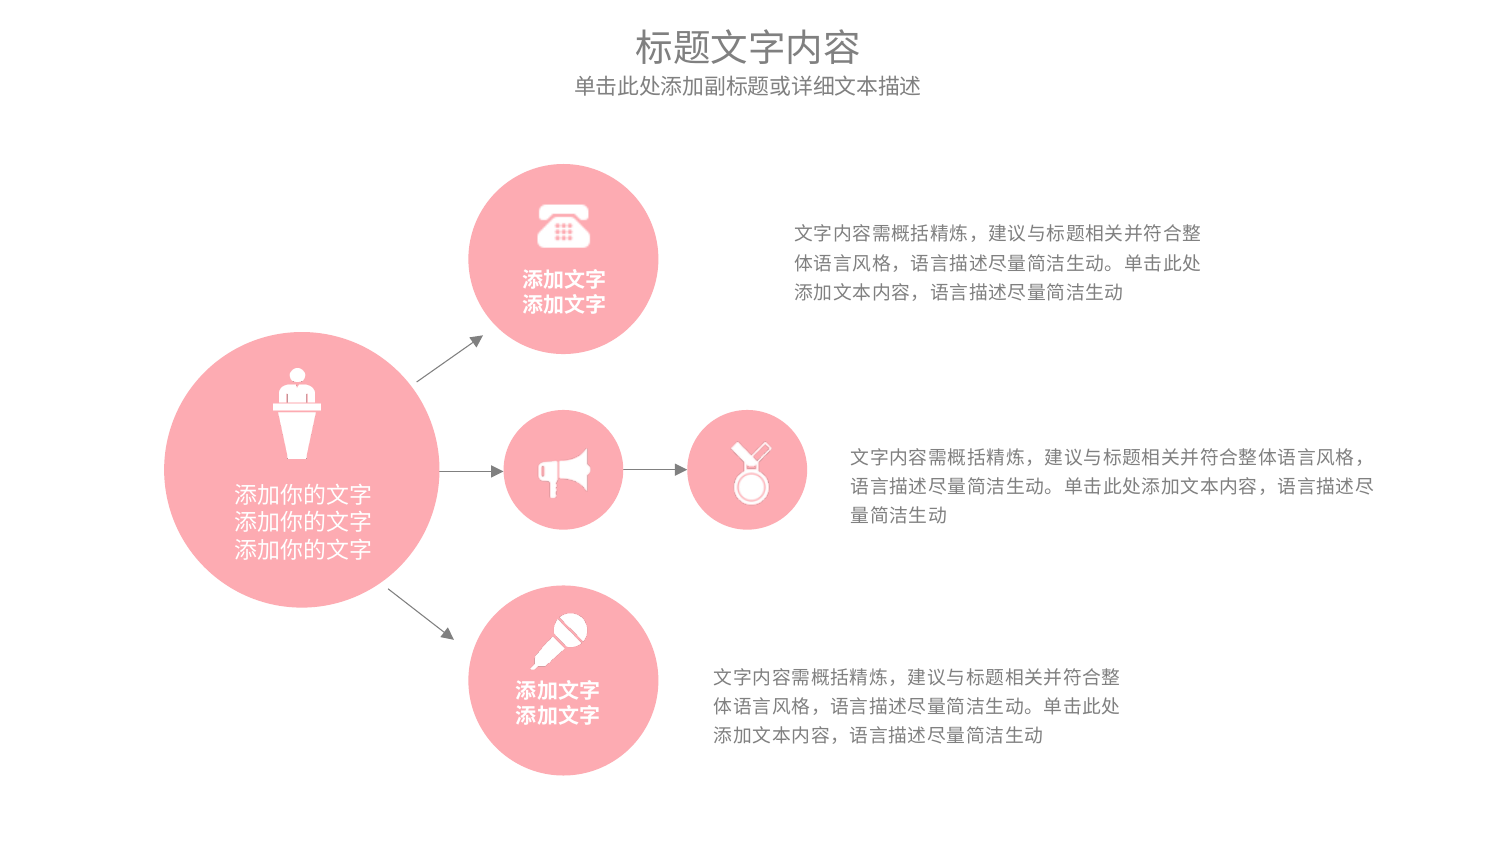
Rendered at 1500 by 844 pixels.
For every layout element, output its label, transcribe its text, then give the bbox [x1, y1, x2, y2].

text_box 文字内容需概括精炼，建议与标题相关并符合整体语言风格，语言描述尽量简洁生动。单击此处添加文本内容，语言描述尽量简洁生动 [779, 207, 1219, 311]
text_box 文字内容需概括精炼，建议与标题相关并符合整体语言风格，语言描述尽量简洁生动。单击此处添加文本内容，语言描述尽量简洁生动 [836, 431, 1396, 535]
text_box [388, 588, 454, 640]
text_box 标题文字内容 [611, 16, 885, 65]
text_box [687, 409, 808, 530]
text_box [468, 163, 659, 355]
text_box 单击此处添加副标题或详细文本描述 [551, 65, 946, 107]
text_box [503, 409, 624, 530]
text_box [164, 331, 440, 608]
text_box 文字内容需概括精炼，建议与标题相关并符合整体语言风格，语言描述尽量简洁生动。单击此处添加文本内容，语言描述尽量简洁生动 [699, 651, 1138, 754]
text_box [440, 335, 483, 382]
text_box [468, 585, 659, 776]
